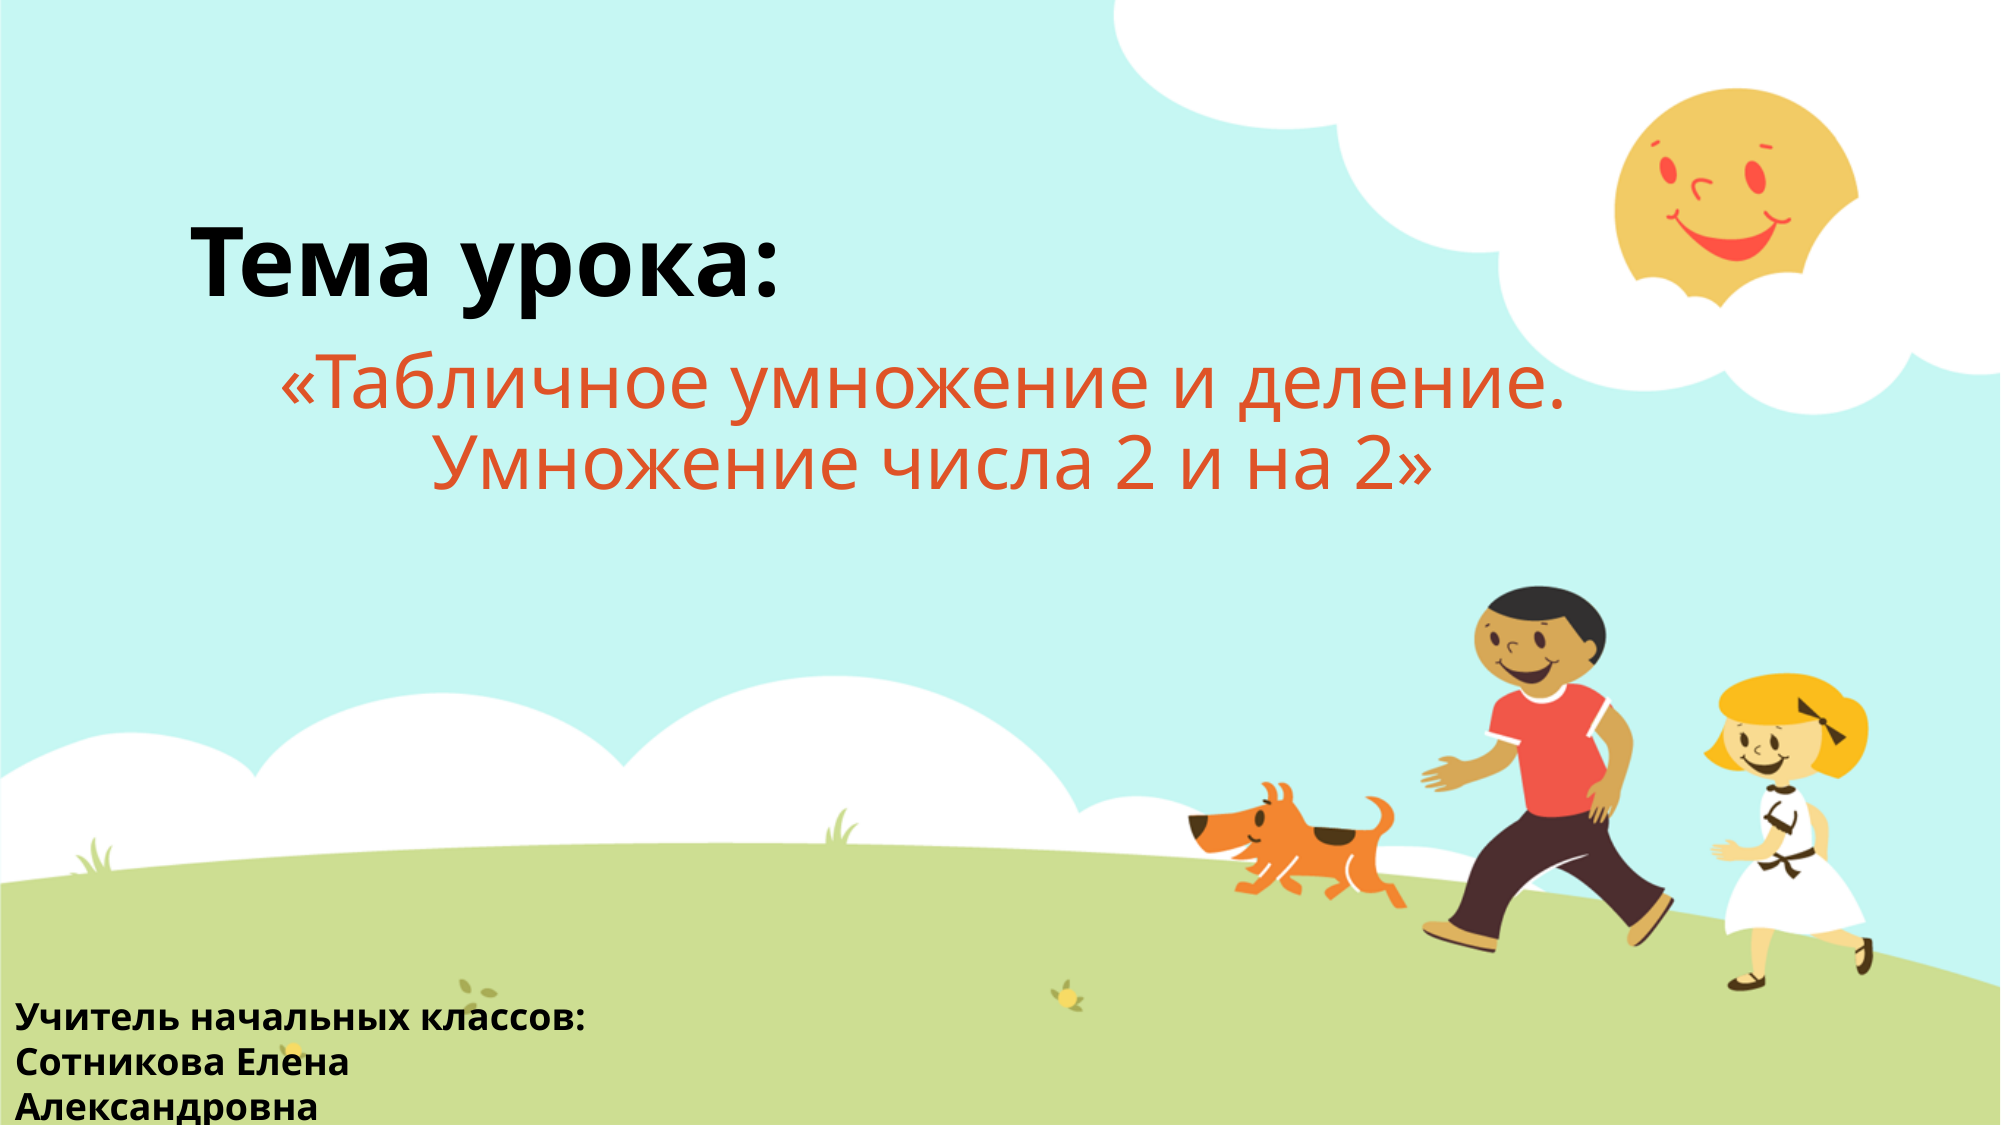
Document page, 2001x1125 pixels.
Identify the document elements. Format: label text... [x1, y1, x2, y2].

text_box Учитель начальных классов: Сотникова Елена Александровна [0, 985, 619, 1125]
picture [0, 0, 2001, 1125]
subtitle «Табличное умножение и деление. Умножение числа 2 и на 2» [88, 336, 1779, 543]
title Тема урока: [174, 164, 869, 323]
